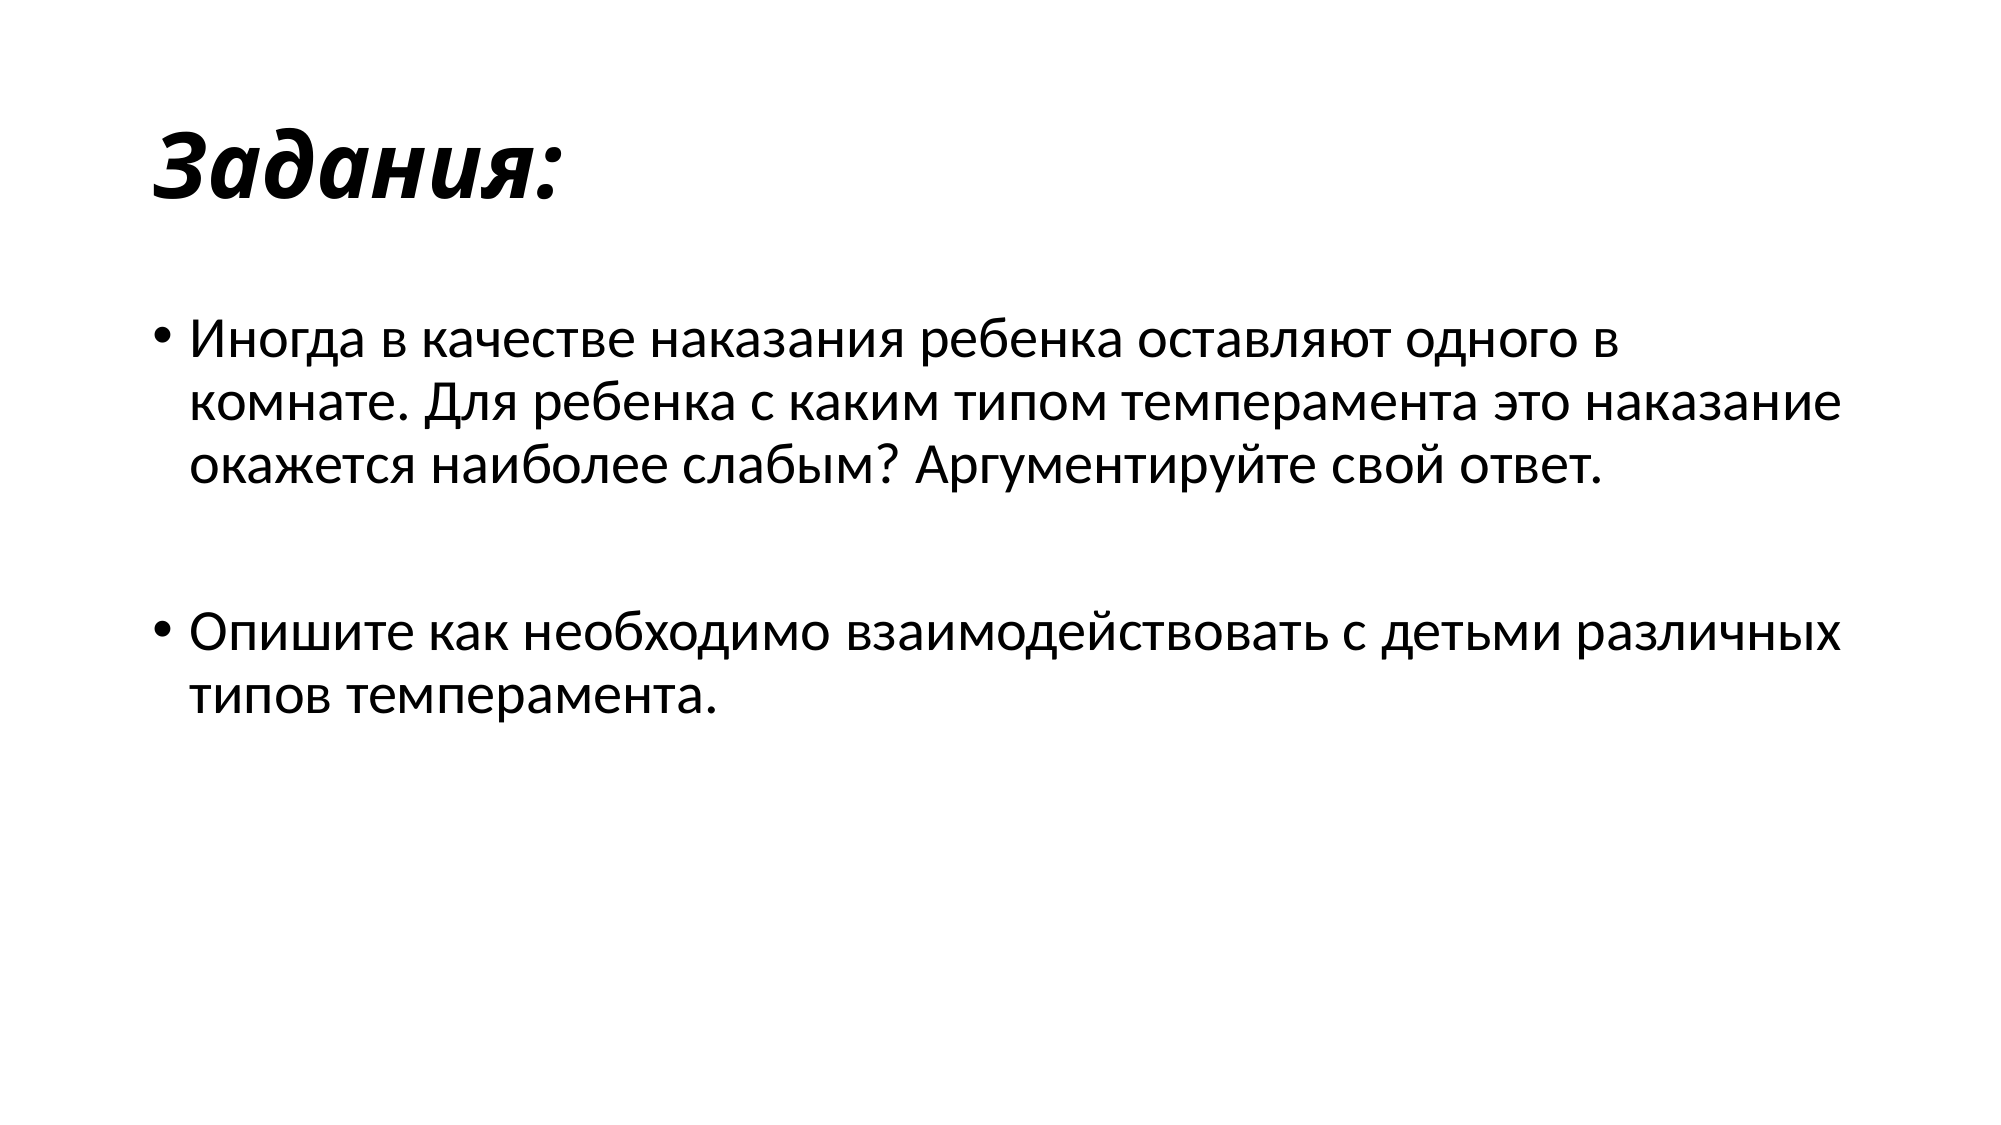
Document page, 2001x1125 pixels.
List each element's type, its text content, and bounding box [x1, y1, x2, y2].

list Иногда в качестве наказания ребенка оставляют одного в комнате. Для ребенка с каким типом темперамента это наказание окажется наиболее слабым? Аргументируйте свой ответ. Опишите как необходимо взаимодействовать с детьми различных типов темперамента. [137, 299, 1863, 1014]
title Задания: [137, 59, 1863, 278]
